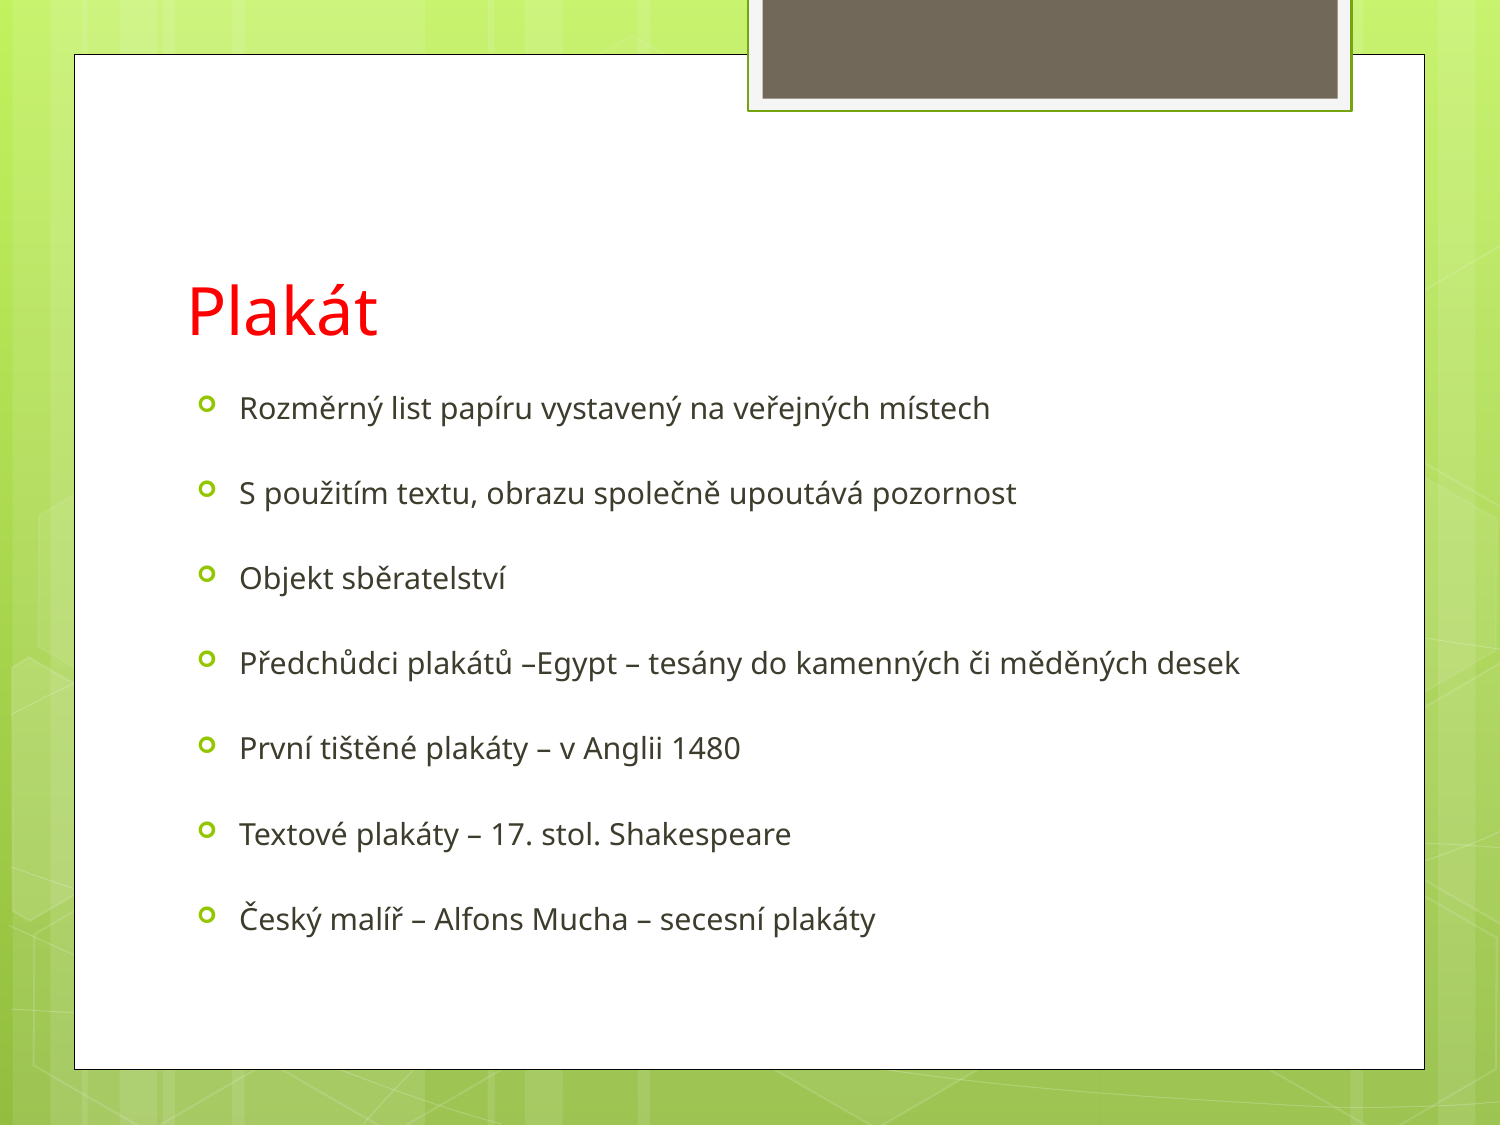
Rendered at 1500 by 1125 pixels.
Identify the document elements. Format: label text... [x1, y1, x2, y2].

title Plakát [171, 168, 1324, 357]
list Rozměrný list papíru vystavený na veřejných místech S použitím textu, obrazu společně upoutává pozornost Objekt sběratelství Předchůdci plakátů –Egypt – tesány do kamenných či měděných desek První tištěné plakáty – v Anglii 1480 Textové plakáty – 17. stol. Shakespeare Český malíř – Alfons Mucha – secesní plakáty [171, 381, 1283, 957]
